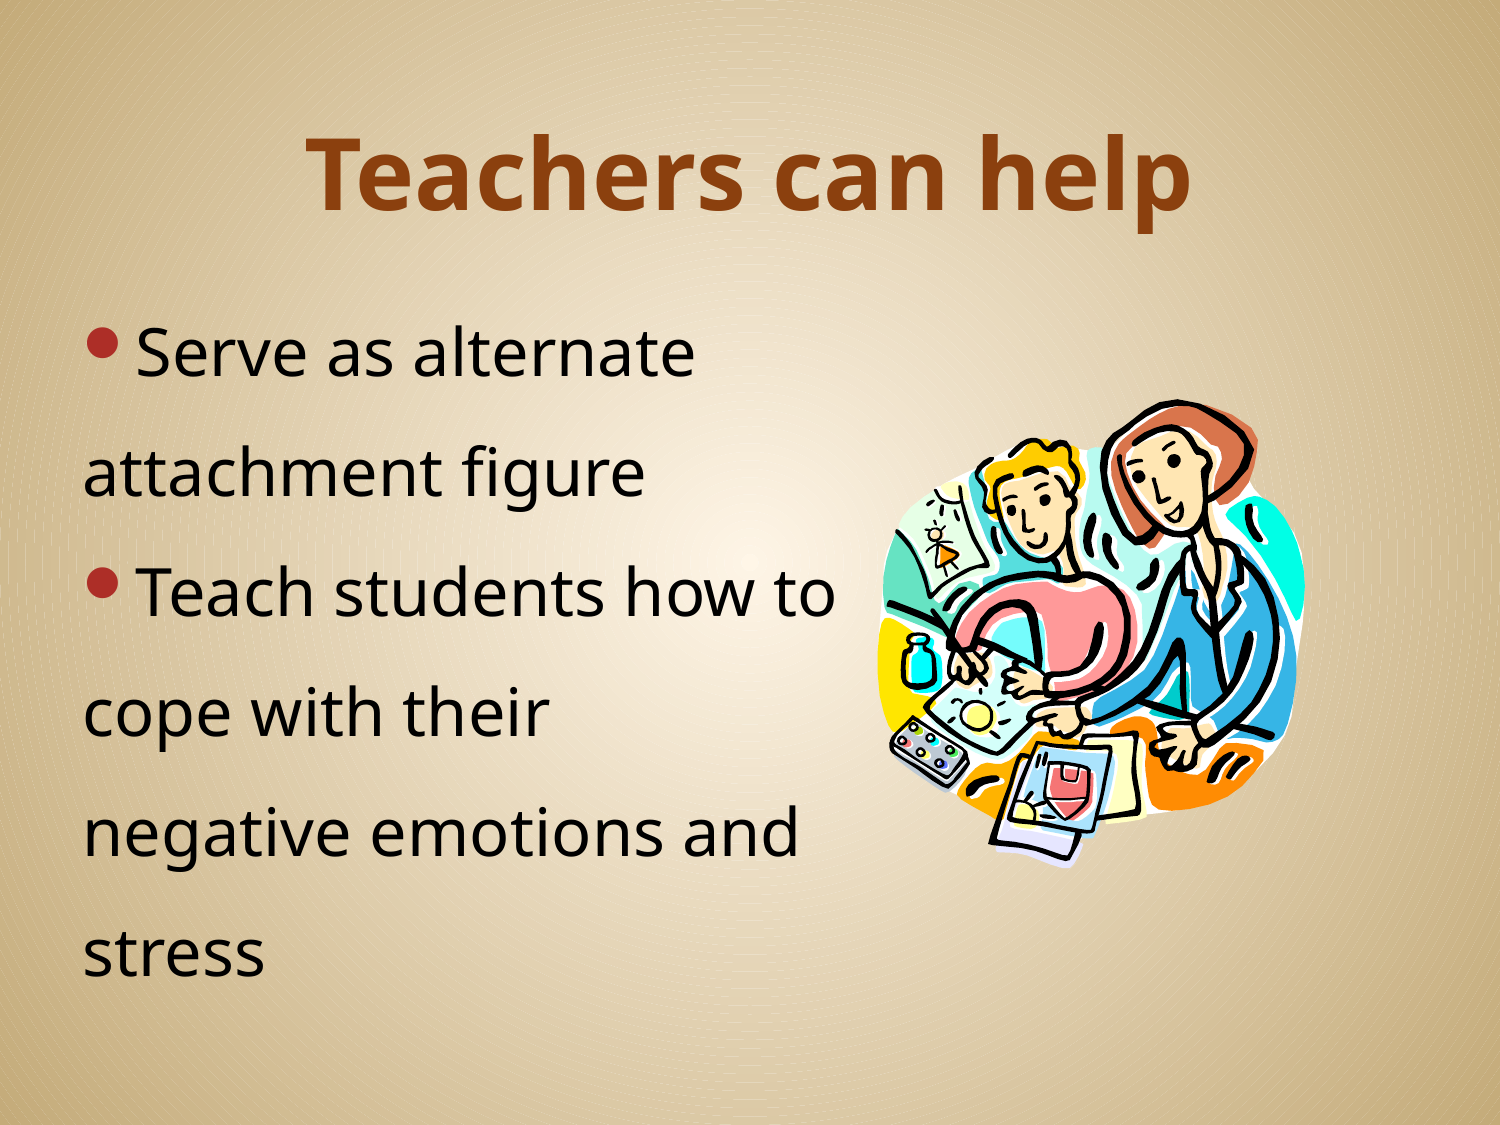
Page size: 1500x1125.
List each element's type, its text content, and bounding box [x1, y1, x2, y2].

title Teachers can help [75, 50, 1425, 238]
list Serve as alternate attachment figure Teach students how to cope with their negative emotions and stress [75, 262, 850, 1005]
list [877, 394, 1310, 874]
